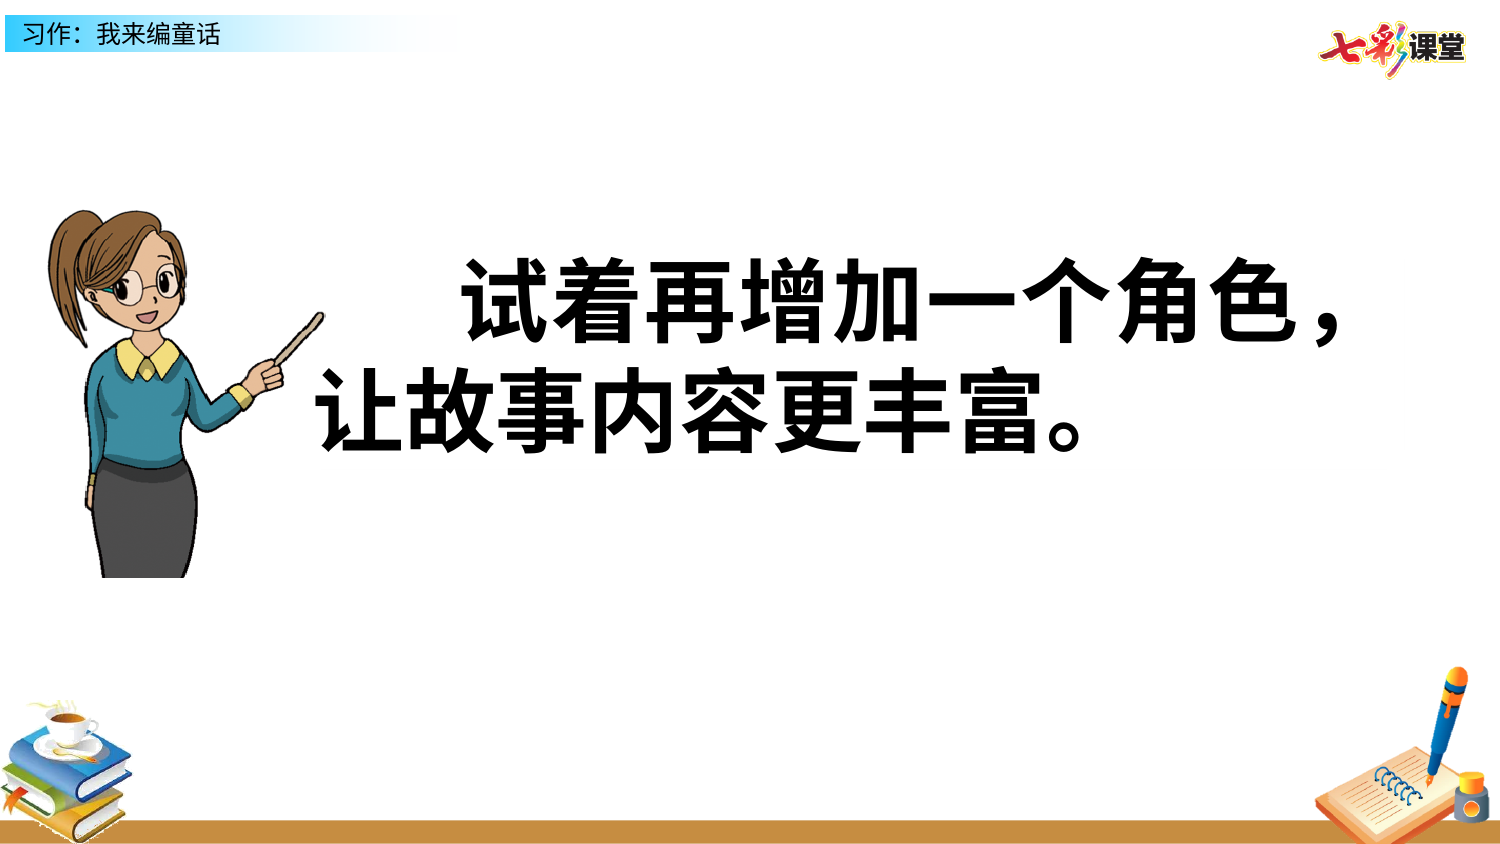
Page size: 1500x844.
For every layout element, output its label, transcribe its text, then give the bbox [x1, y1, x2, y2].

text_box 作文修改 [330, 267, 1379, 443]
picture [1316, 20, 1468, 80]
picture [0, 700, 146, 844]
picture [46, 208, 326, 579]
text_box 黄昏来了，玫瑰花还在超市无人买。国王来到，将玫瑰捧在手里。这时候，玫瑰不小心刺伤了国王…… [333, 270, 1376, 440]
picture [1303, 652, 1500, 844]
text_box 试着再增加一个角色，让故事内容更丰富。 [337, 274, 1372, 436]
